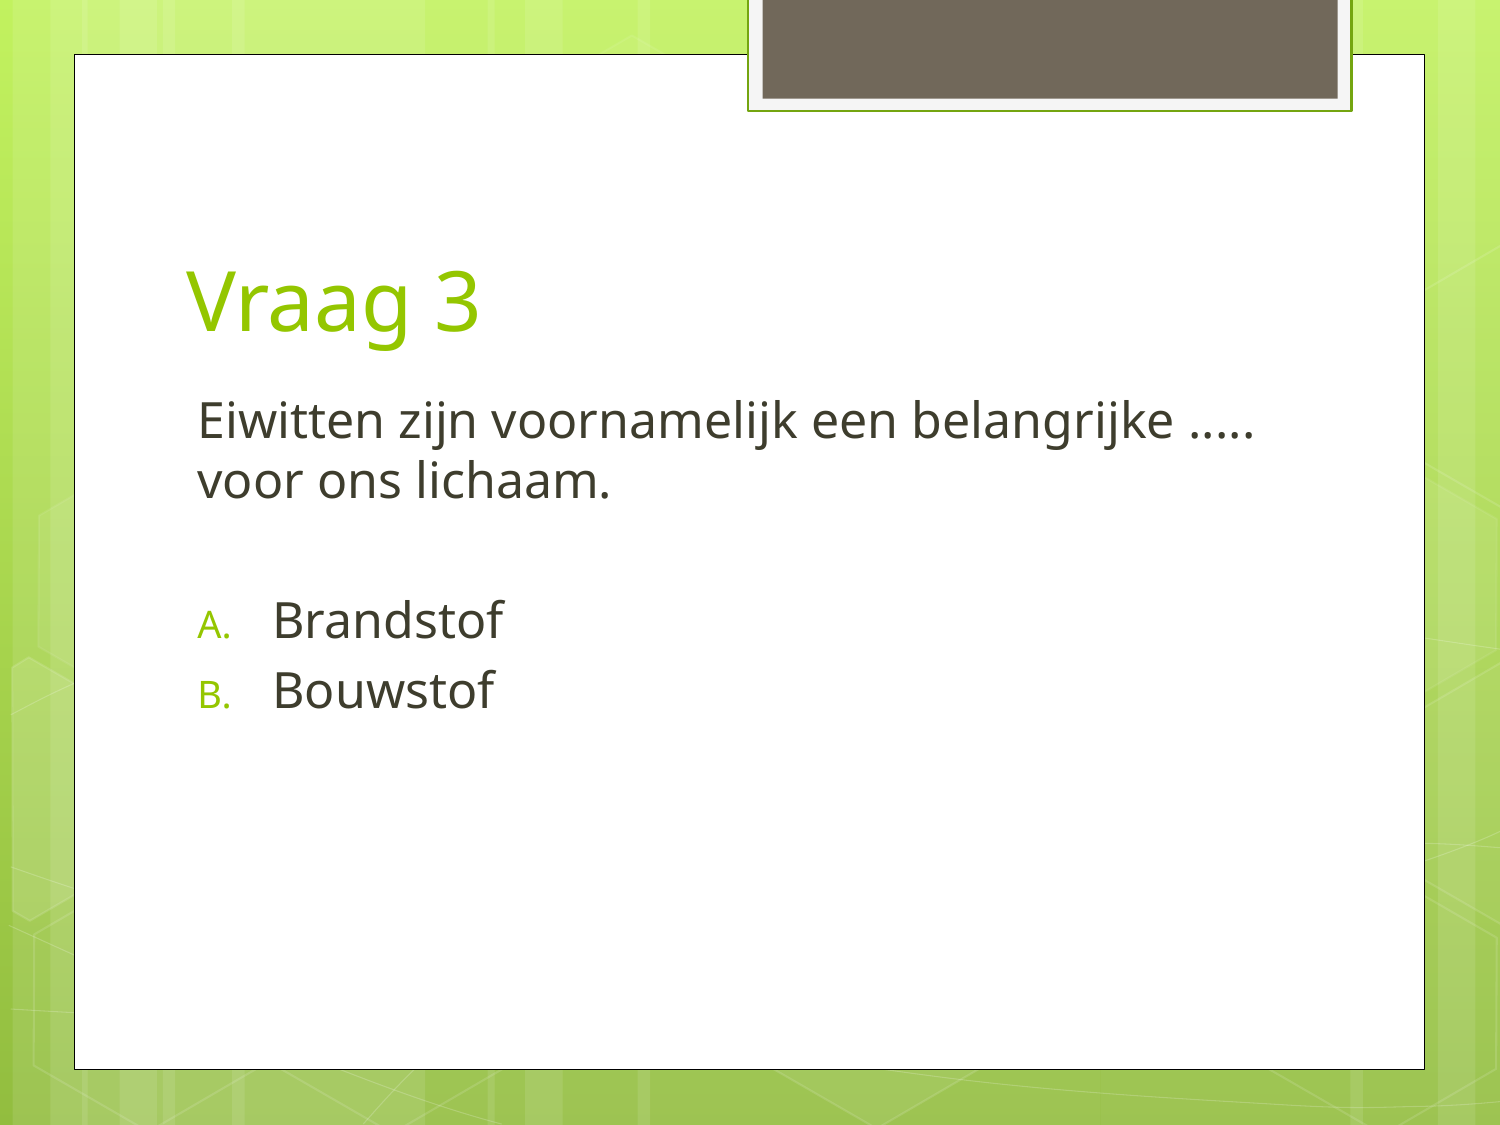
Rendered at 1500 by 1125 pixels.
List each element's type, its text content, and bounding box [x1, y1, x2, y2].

list Eiwitten zijn voornamelijk een belangrijke ..... voor ons lichaam. Brandstof Bouwstof [171, 381, 1283, 957]
title Vraag 3 [171, 168, 1324, 357]
